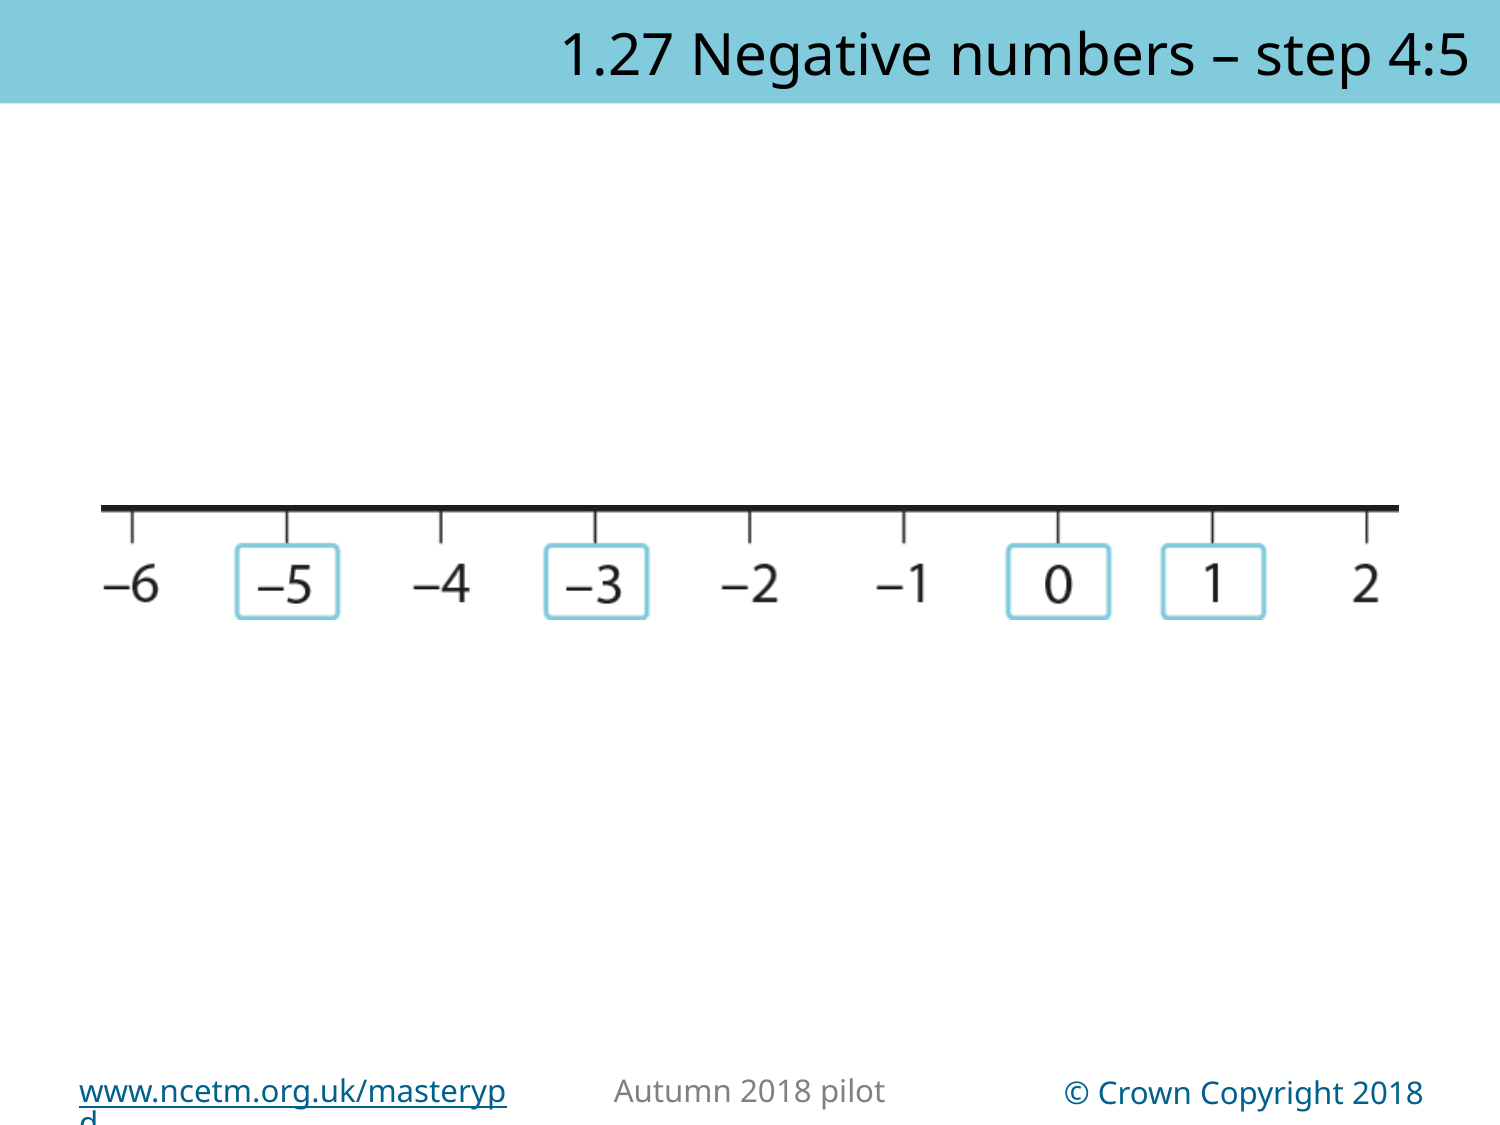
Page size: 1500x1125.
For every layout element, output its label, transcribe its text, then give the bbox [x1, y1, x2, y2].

list 1.27 Negative numbers – step 4:5 [0, 0, 1500, 104]
picture [101, 505, 1399, 620]
